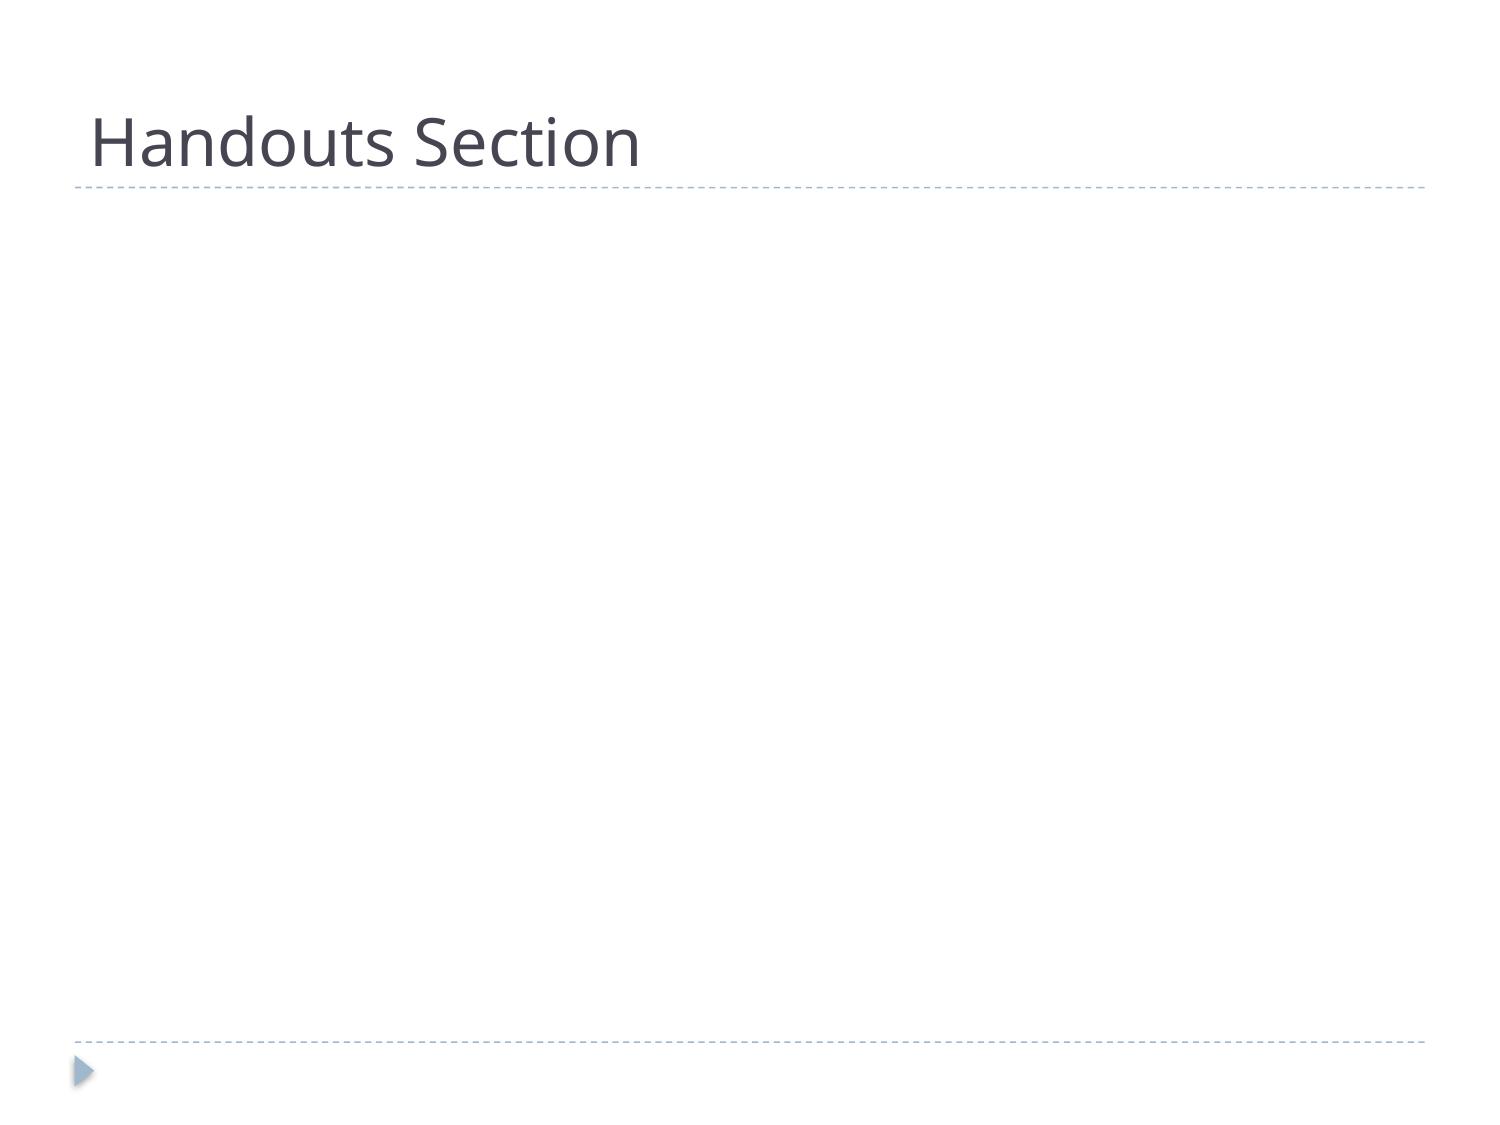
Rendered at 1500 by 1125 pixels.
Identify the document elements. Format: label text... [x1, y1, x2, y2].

title Handouts Section [75, 24, 1425, 188]
